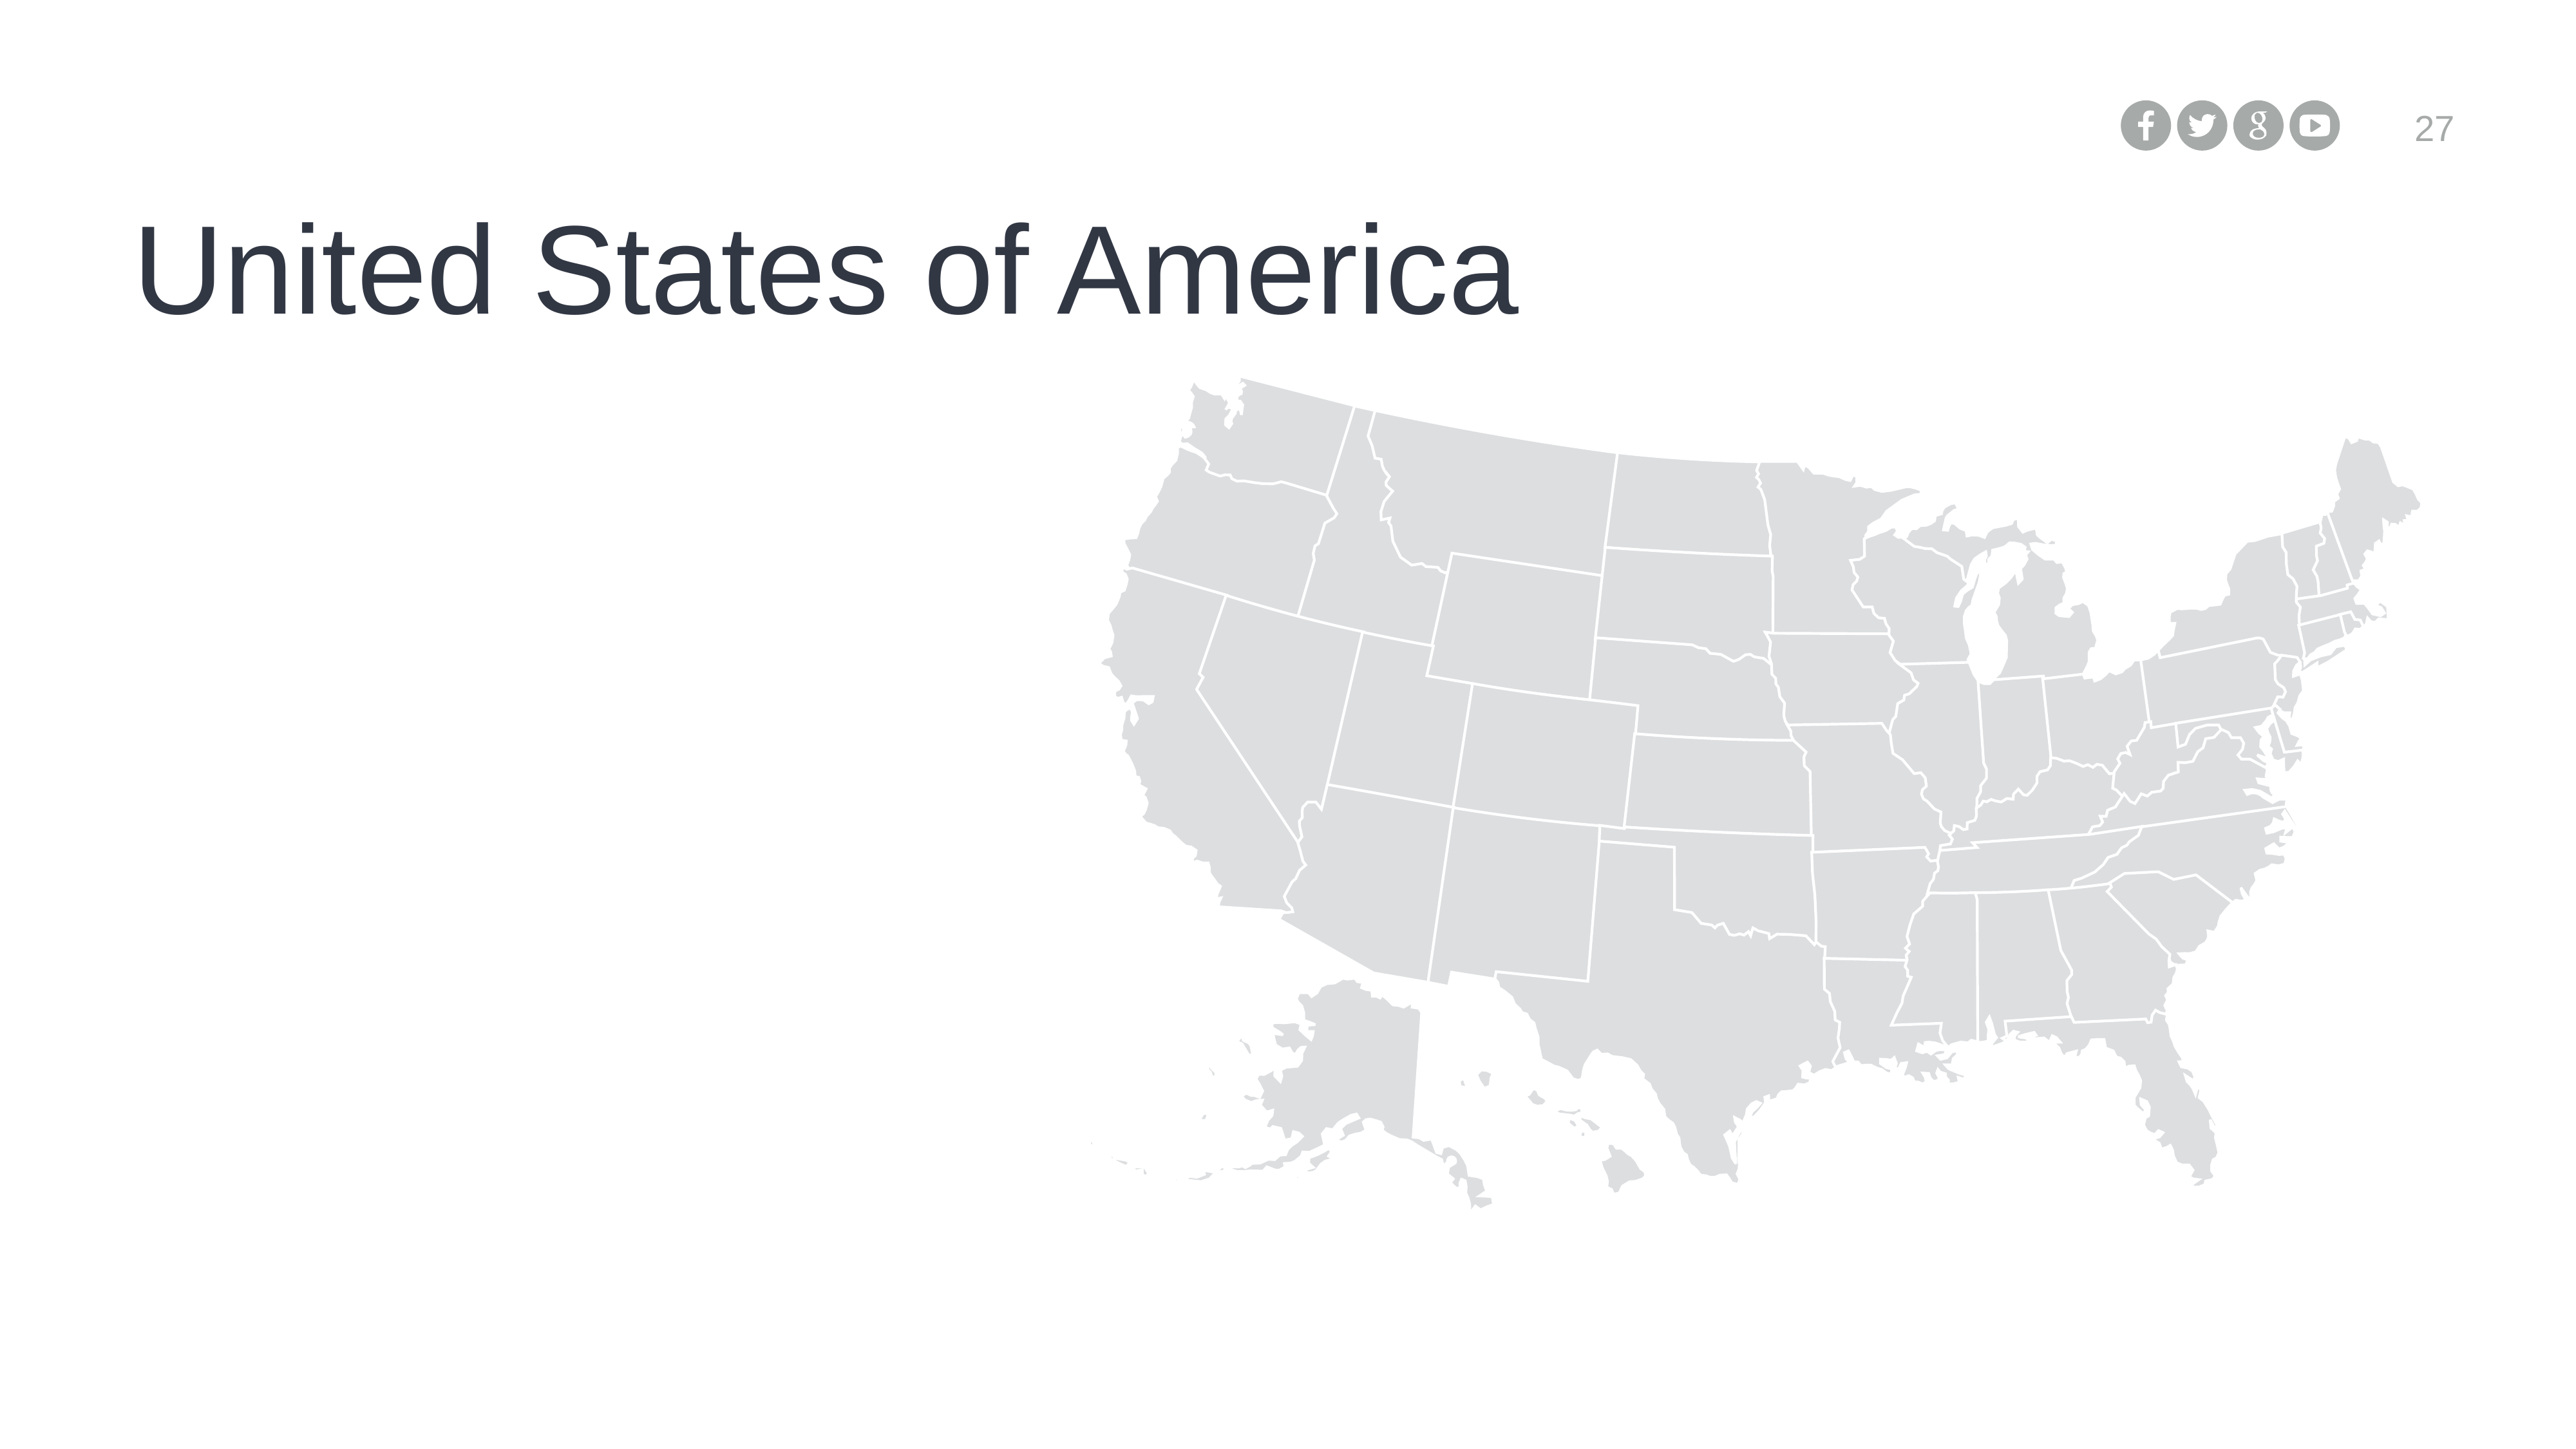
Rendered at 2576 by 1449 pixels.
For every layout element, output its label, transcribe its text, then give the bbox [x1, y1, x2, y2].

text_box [1080, 375, 2422, 1214]
title United States of America [125, 180, 1681, 417]
slide_number 27 [2407, 97, 2468, 158]
